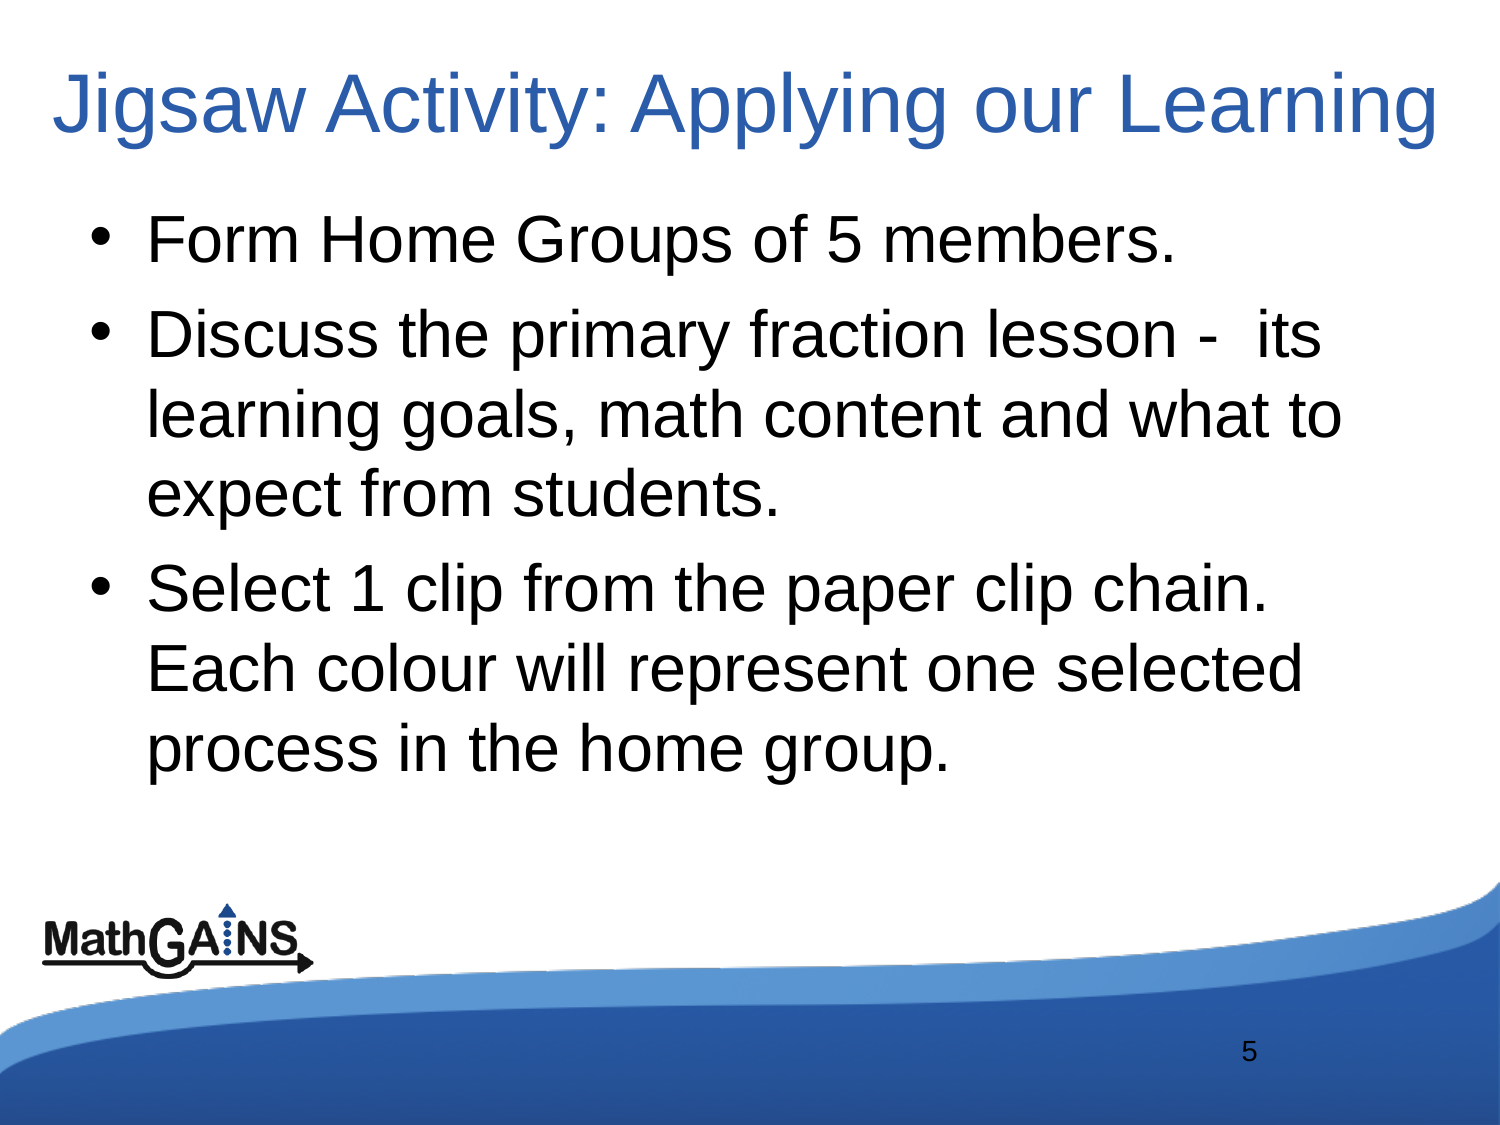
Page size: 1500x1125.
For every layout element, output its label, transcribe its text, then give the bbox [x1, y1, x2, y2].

list Form Home Groups of 5 members. Discuss the primary fraction lesson - its learning goals, math content and what to expect from students. Select 1 clip from the paper clip chain. Each colour will represent one selected process in the home group. [74, 186, 1426, 901]
picture [0, 878, 1500, 1125]
title Jigsaw Activity: Applying our Learning [36, 0, 1500, 224]
slide_number 5 [1223, 1023, 1277, 1075]
